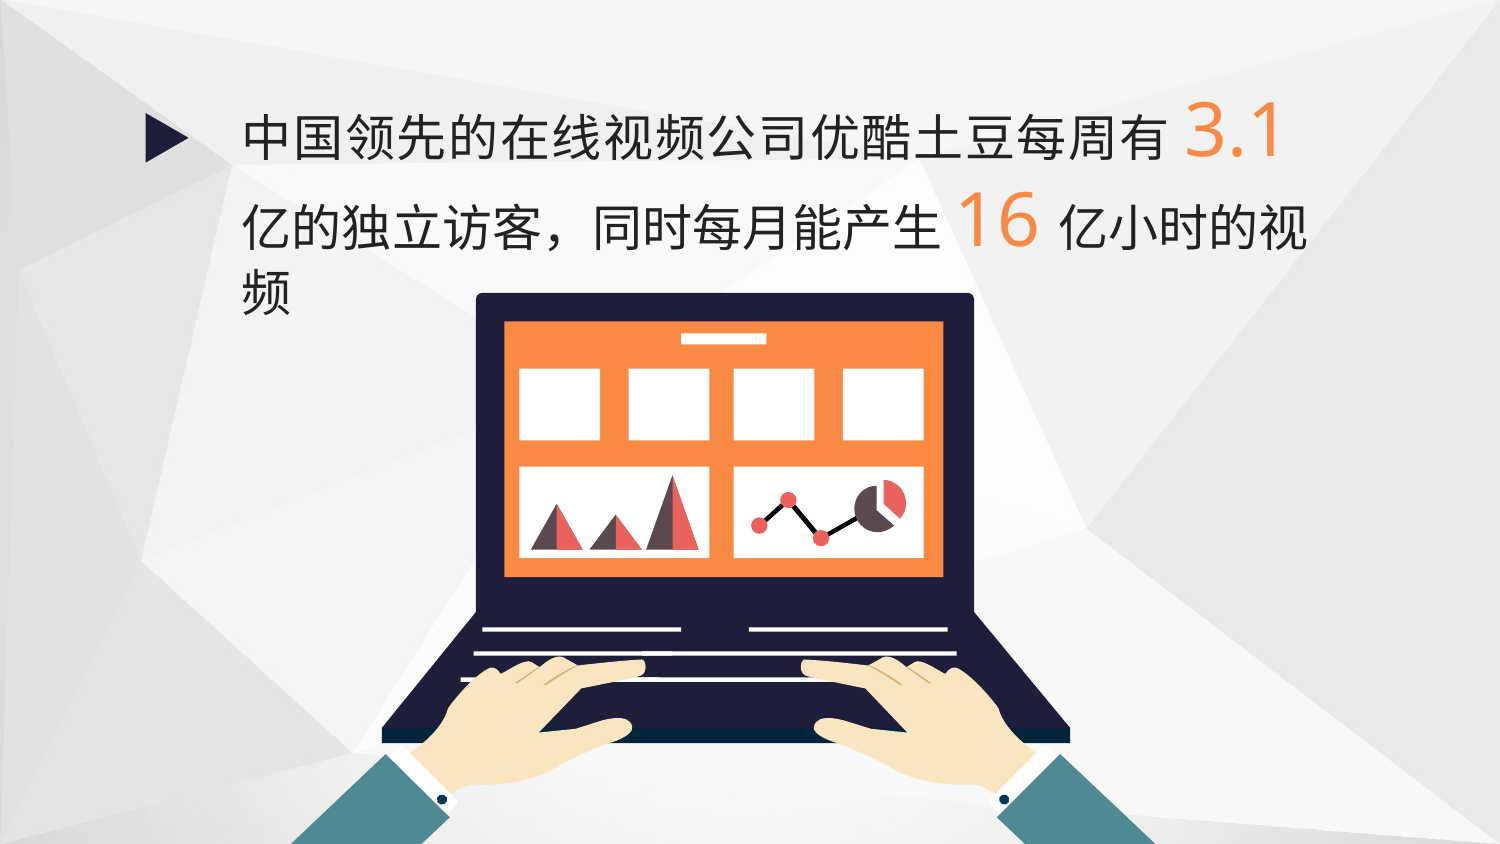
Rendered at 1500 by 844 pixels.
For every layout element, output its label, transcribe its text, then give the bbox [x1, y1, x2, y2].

text_box 中国领先的在线视频公司优酷土豆每周有3.1亿的独立访客，同时每月能产生16亿小时的视频 [227, 73, 1323, 329]
text_box [145, 112, 189, 163]
picture [0, 0, 1500, 844]
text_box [289, 292, 1157, 844]
